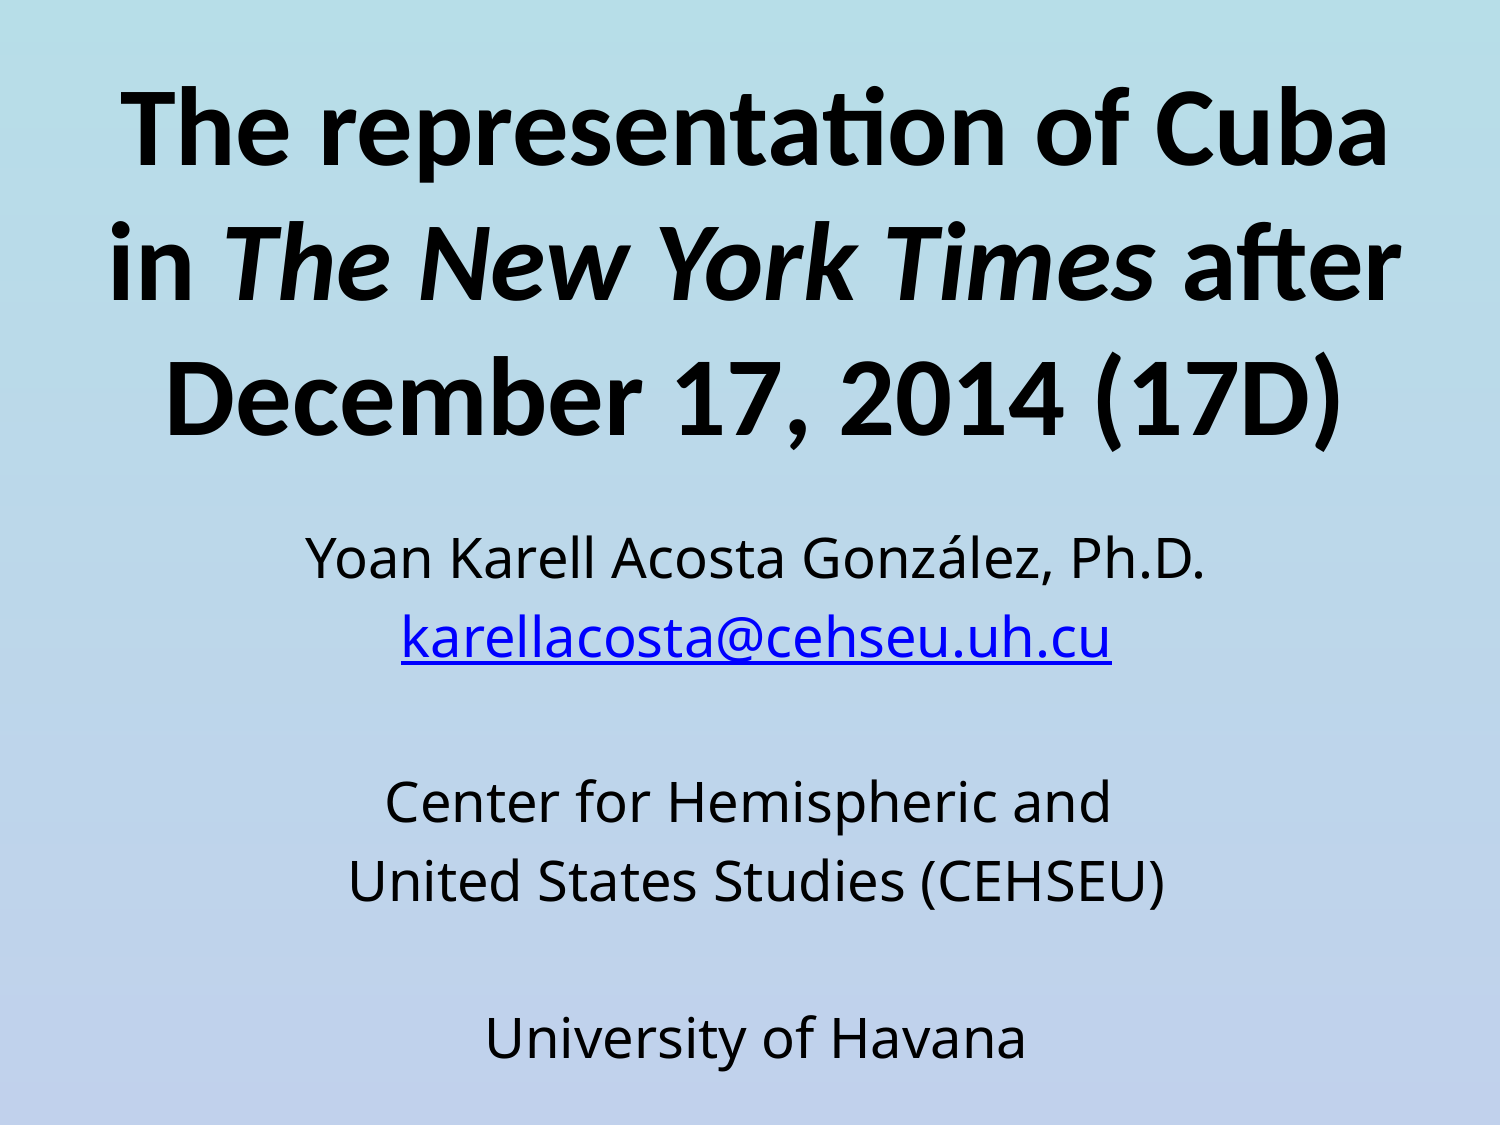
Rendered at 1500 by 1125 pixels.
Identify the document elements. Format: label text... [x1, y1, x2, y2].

subtitle Yoan Karell Acosta González, Ph.D. karellacosta@cehseu.uh.cu Center for Hemispheric and United States Studies (CEHSEU) University of Havana [88, 515, 1425, 1078]
title The representation of Cuba in The New York Times after December 17, 2014 (17D) [53, 42, 1459, 468]
